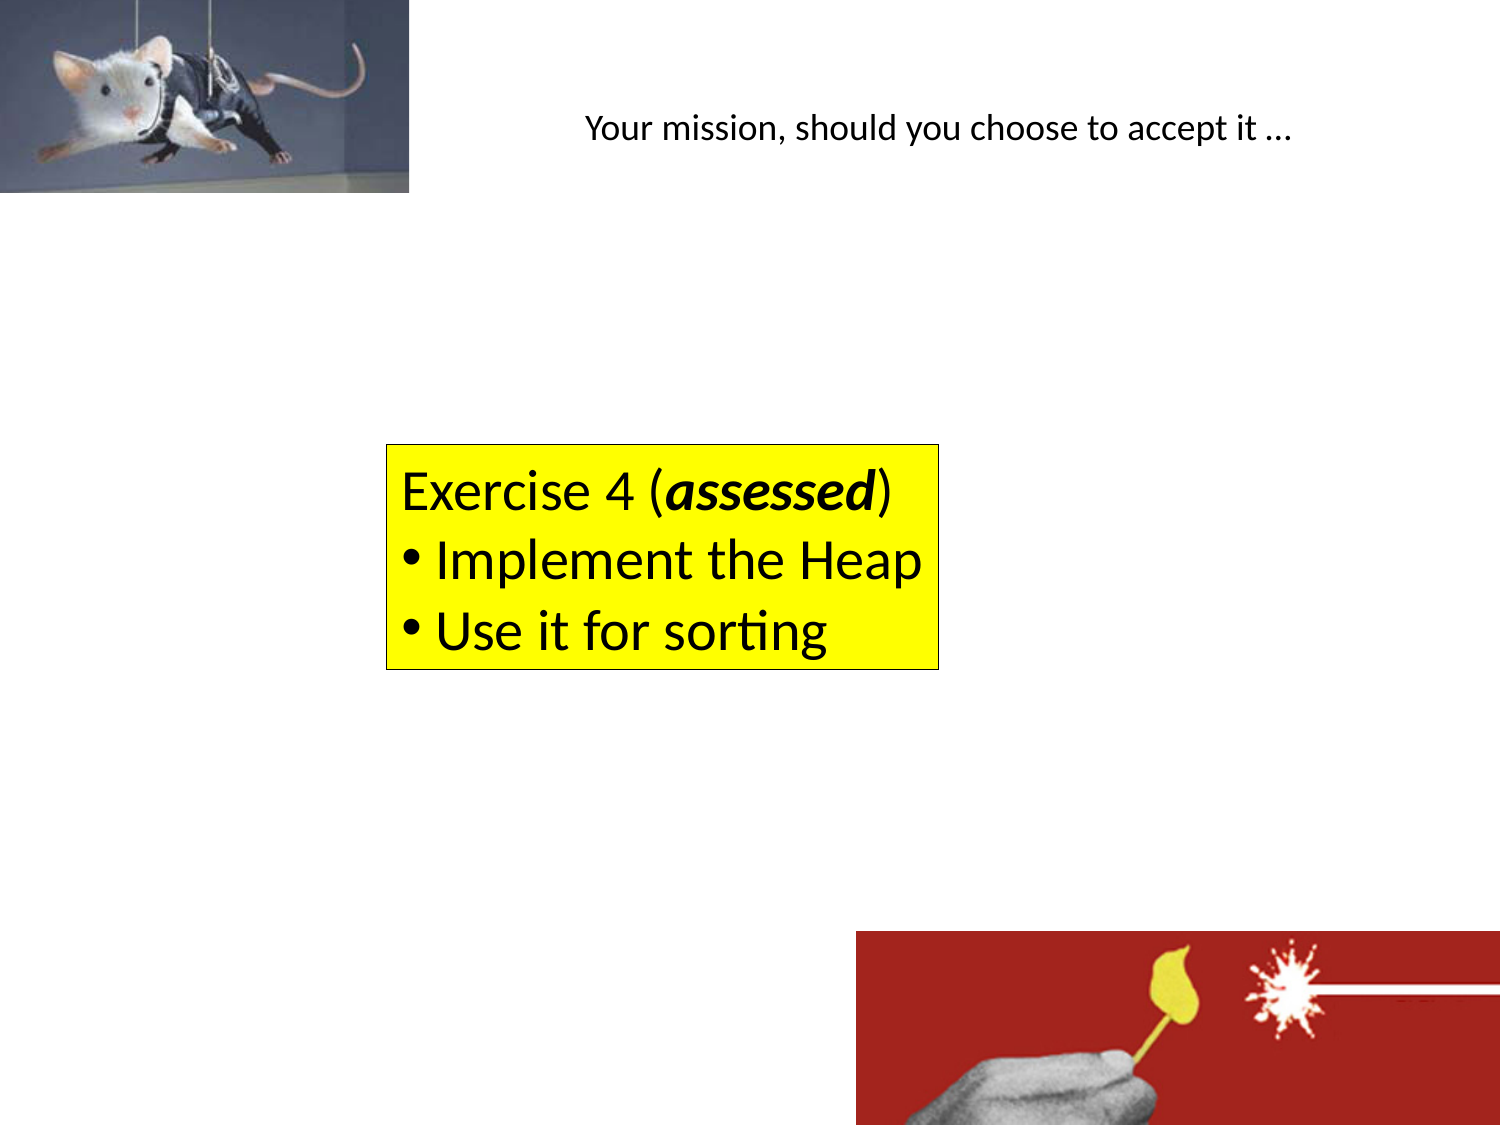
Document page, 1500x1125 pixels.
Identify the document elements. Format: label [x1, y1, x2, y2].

picture [0, 0, 410, 193]
picture [855, 931, 1500, 1125]
text_box [386, 444, 939, 670]
text_box [570, 96, 1308, 156]
